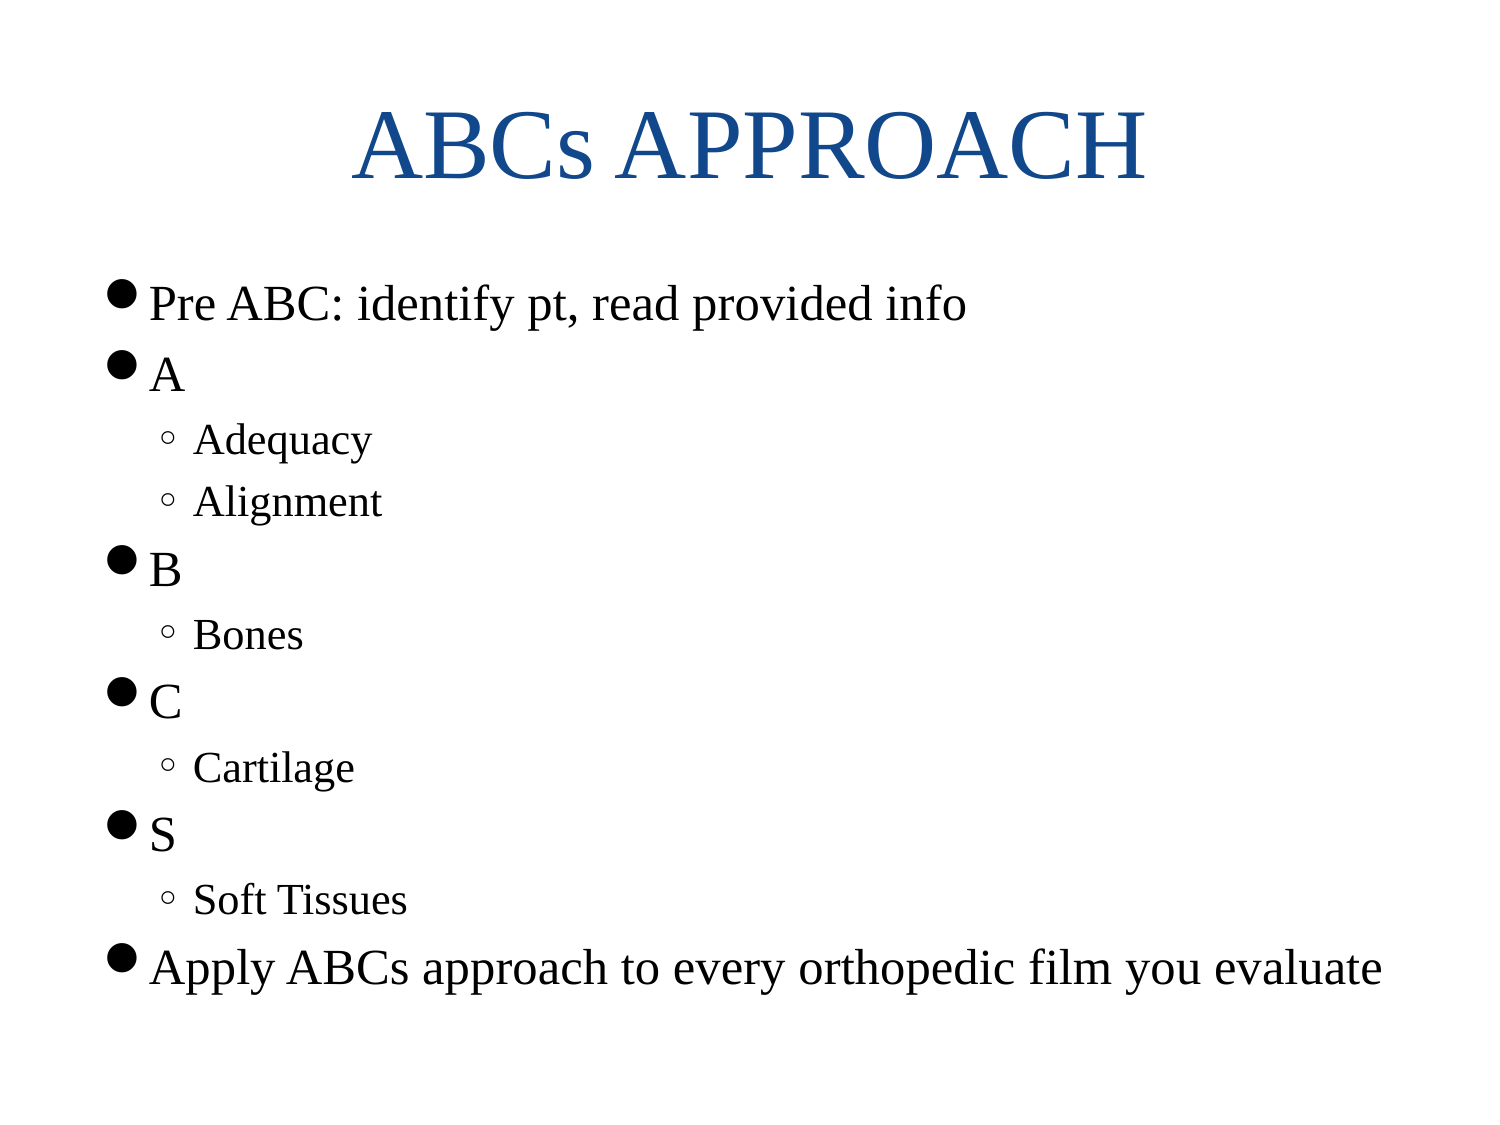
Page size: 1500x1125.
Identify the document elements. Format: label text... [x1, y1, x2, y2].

list Pre ABC: identify pt, read provided info A Adequacy Alignment B Bones C Cartilage S Soft Tissues Apply ABCs approach to every orthopedic film you evaluate [75, 262, 1425, 1005]
title ABCs APPROACH [75, 45, 1425, 233]
